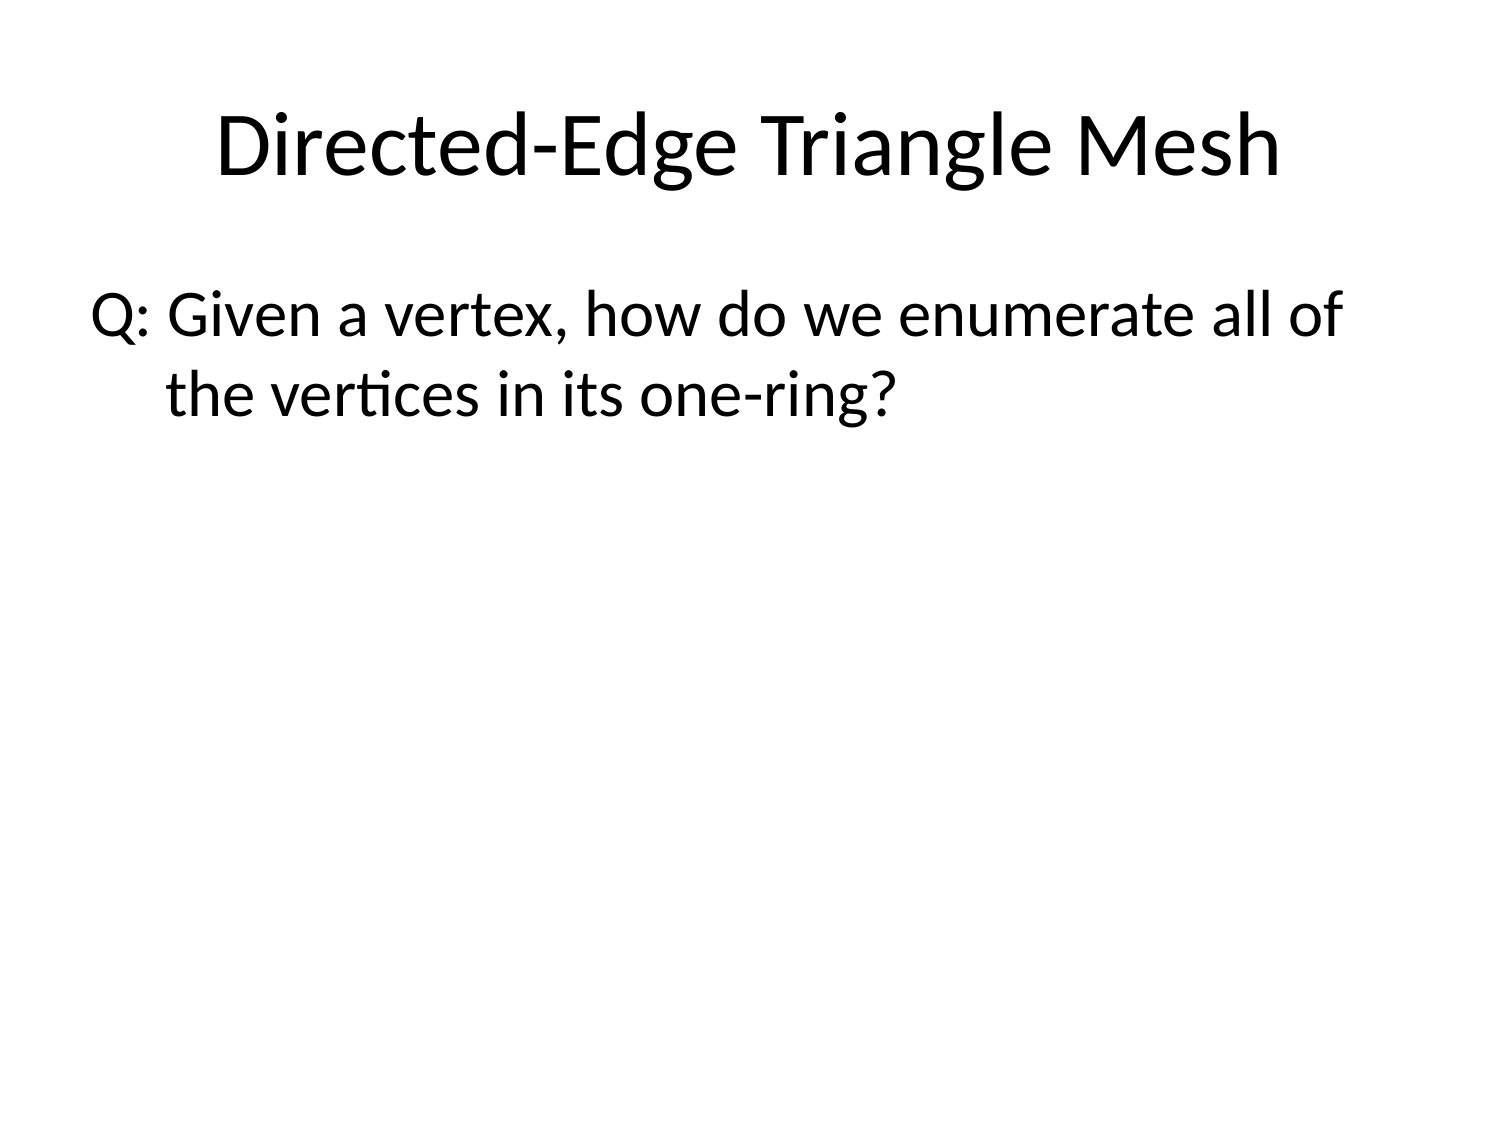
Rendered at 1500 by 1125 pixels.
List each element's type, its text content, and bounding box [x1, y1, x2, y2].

list Q: Given a vertex, how do we enumerate all of the vertices in its one-ring? [75, 262, 1425, 1125]
title Directed-Edge Triangle Mesh [75, 45, 1425, 233]
